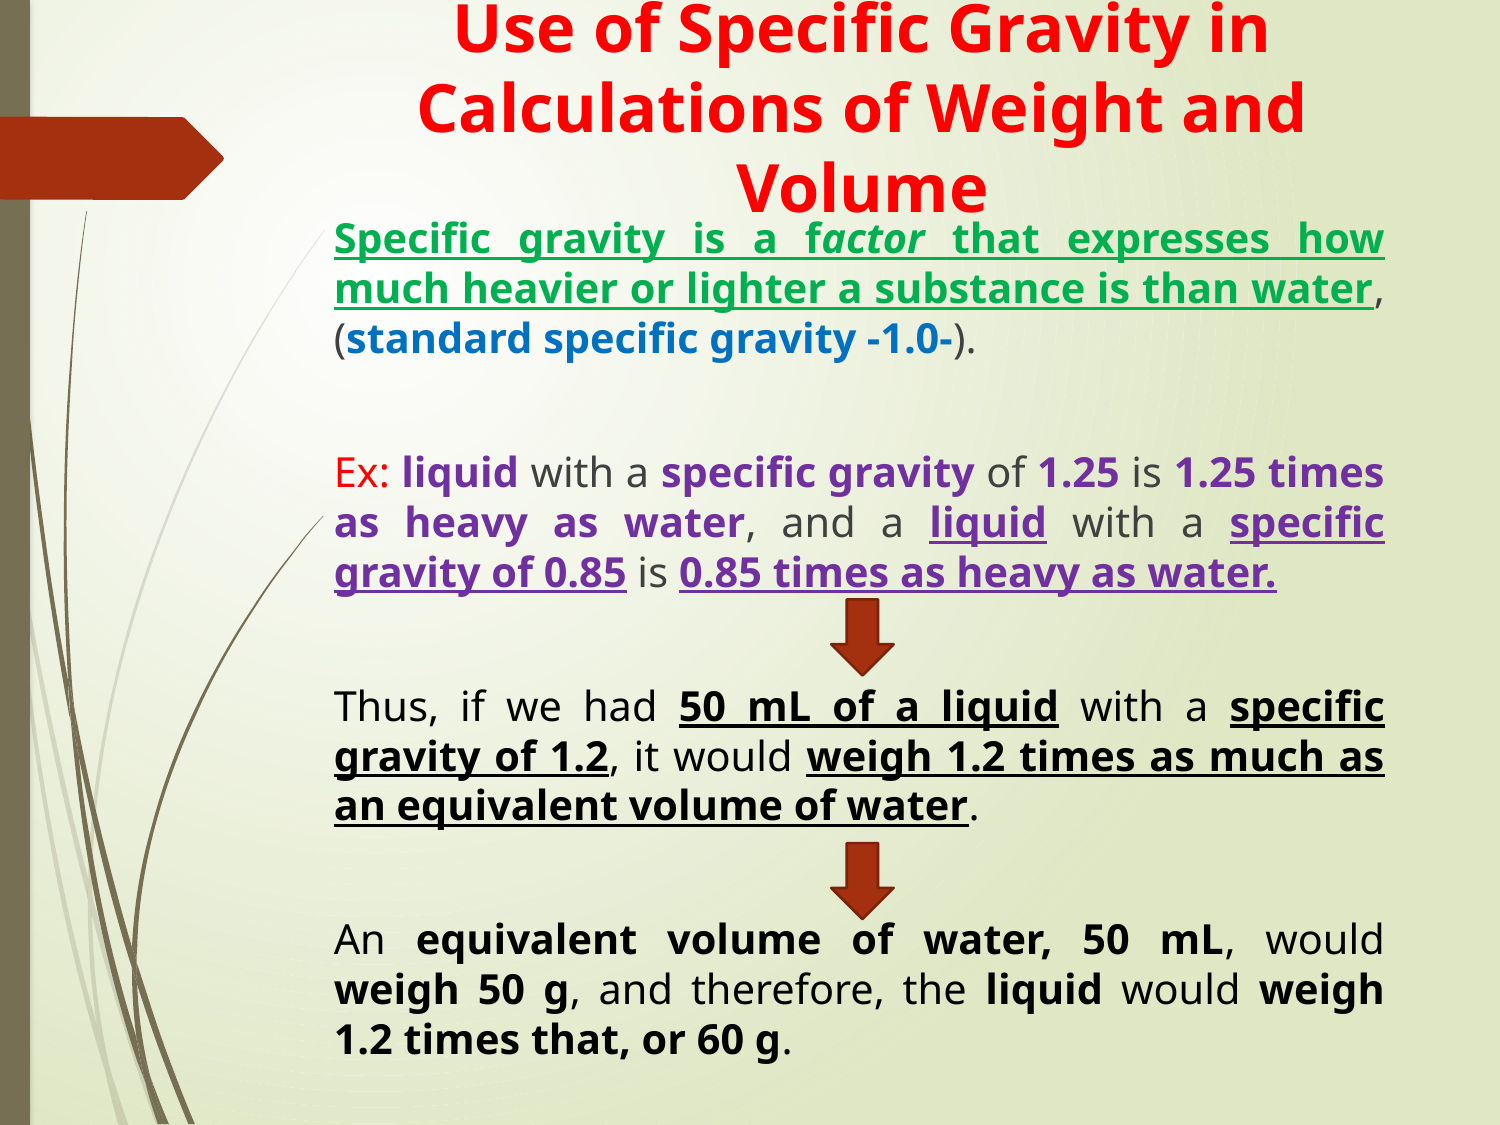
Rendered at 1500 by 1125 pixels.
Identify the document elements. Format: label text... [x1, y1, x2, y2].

title Use of Specific Gravity in Calculations of Weight and Volume [275, 24, 1450, 188]
list Specific gravity is a factor that expresses how much heavier or lighter a substance is than water, (standard specific gravity -1.0-). Ex: liquid with a specific gravity of 1.25 is 1.25 times as heavy as water, and a liquid with a specific gravity of 0.85 is 0.85 times as heavy as water. Thus, if we had 50 mL of a liquid with a specific gravity of 1.2, it would weigh 1.2 times as much as an equivalent volume of water. An equivalent volume of water, 50 mL, would weigh 50 g, and therefore, the liquid would weigh 1.2 times that, or 60 g. [318, 200, 1400, 1075]
text_box [829, 841, 895, 921]
text_box [829, 598, 895, 677]
